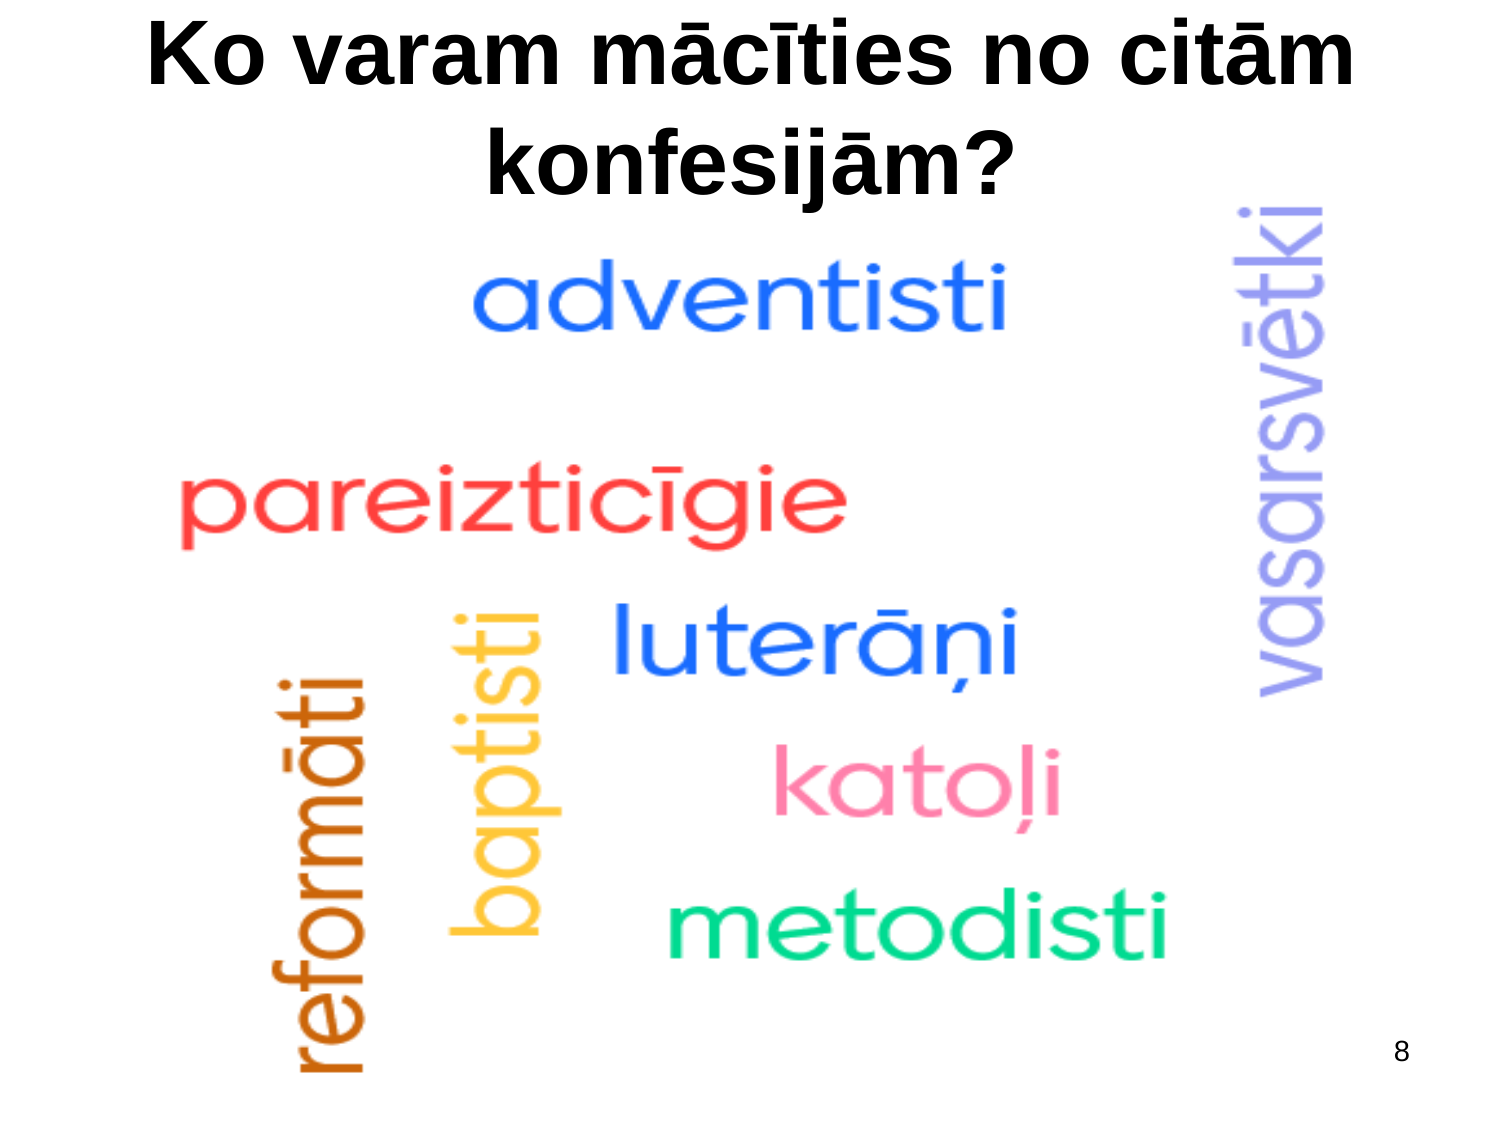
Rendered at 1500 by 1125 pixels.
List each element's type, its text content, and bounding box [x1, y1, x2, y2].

picture [64, 138, 1424, 1125]
title Ko varam mācīties no citām konfesijām? [76, 32, 1428, 173]
